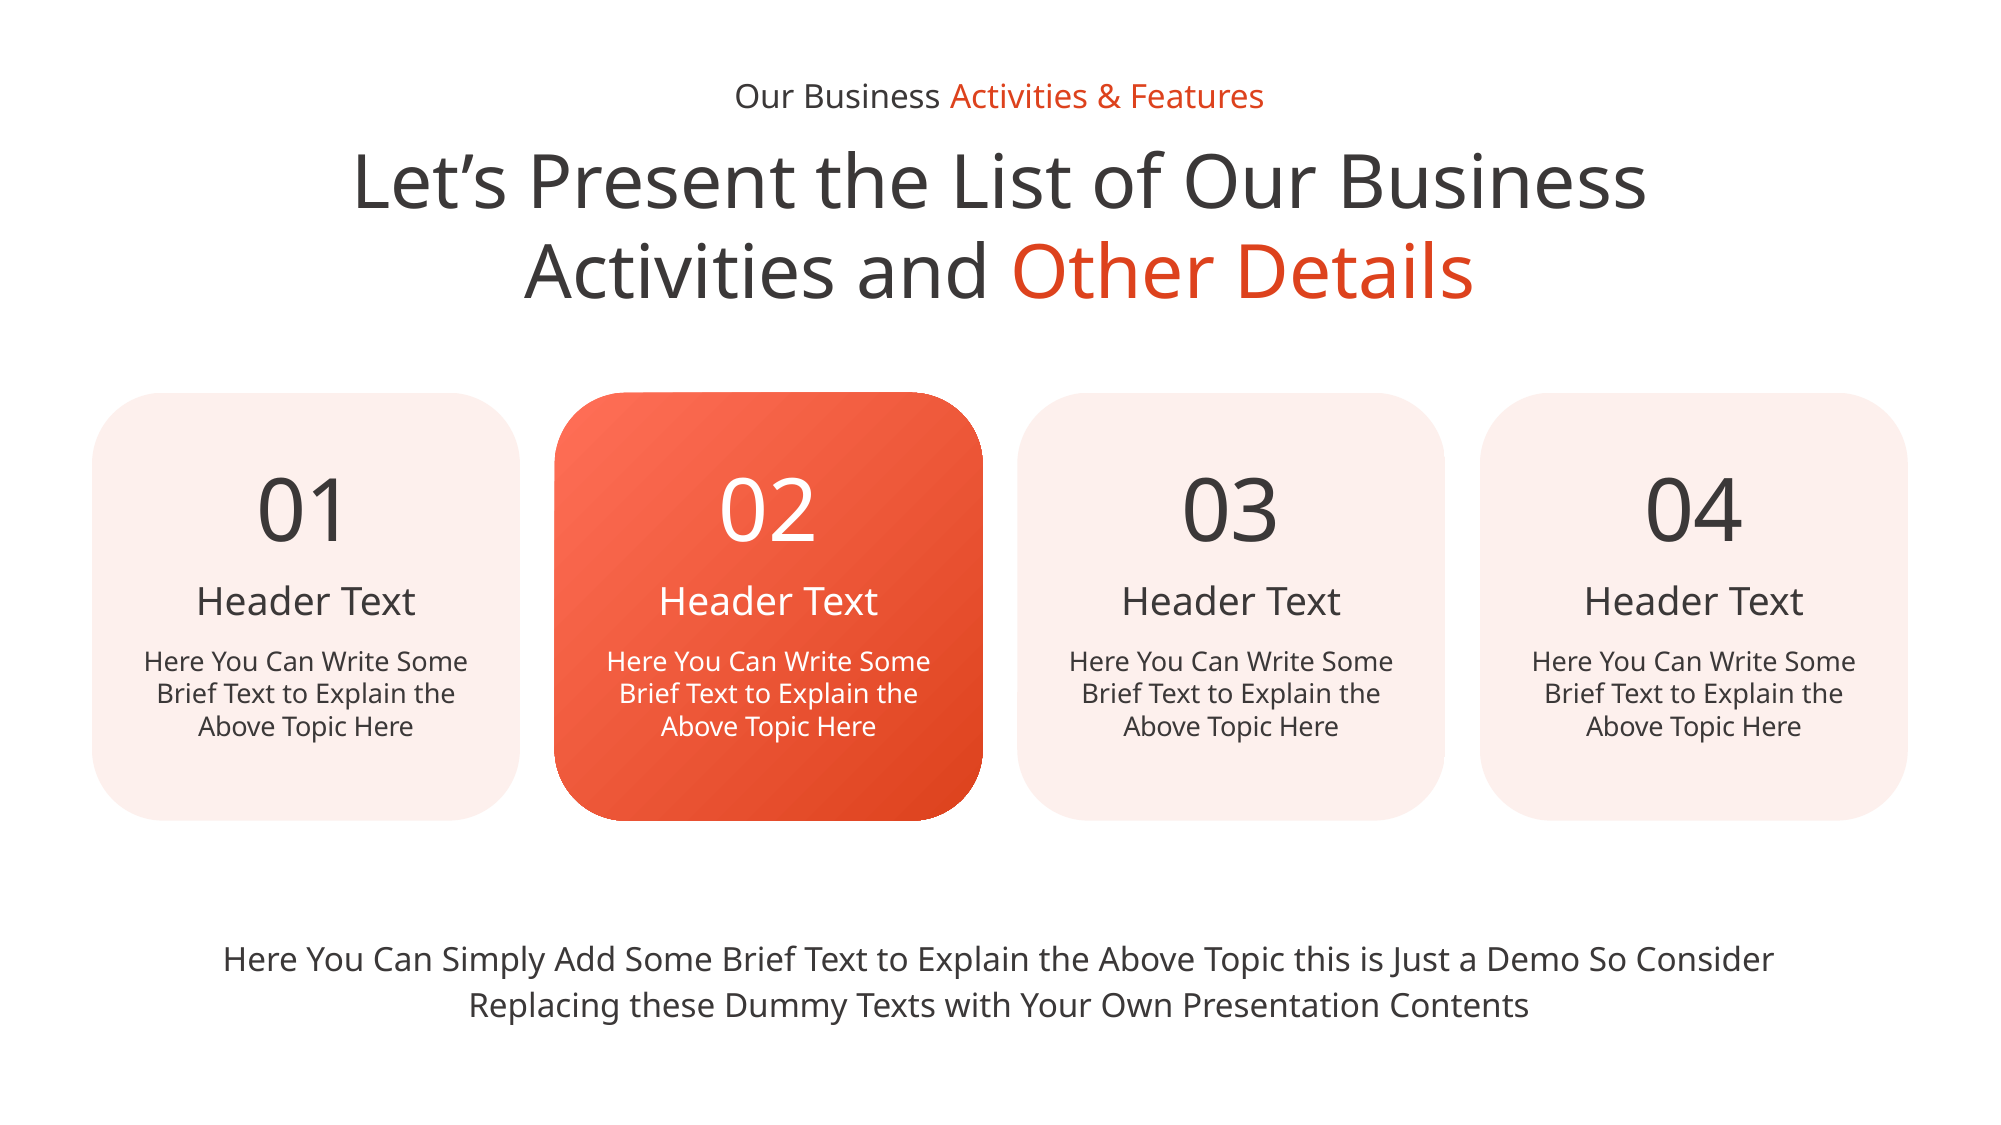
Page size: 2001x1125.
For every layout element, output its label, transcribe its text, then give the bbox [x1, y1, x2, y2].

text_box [554, 392, 983, 821]
text_box Let’s Present the List of Our Business Activities and Other Details [336, 125, 1664, 321]
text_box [91, 392, 520, 821]
text_box Here You Can Simply Add Some Brief Text to Explain the Above Topic this is Just a Demo So Consider Replacing these Dummy Texts with Your Own Presentation Contents [207, 925, 1793, 1032]
text_box Our Business Activities & Features [719, 67, 1281, 123]
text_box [1017, 392, 1446, 821]
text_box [1479, 392, 1908, 821]
